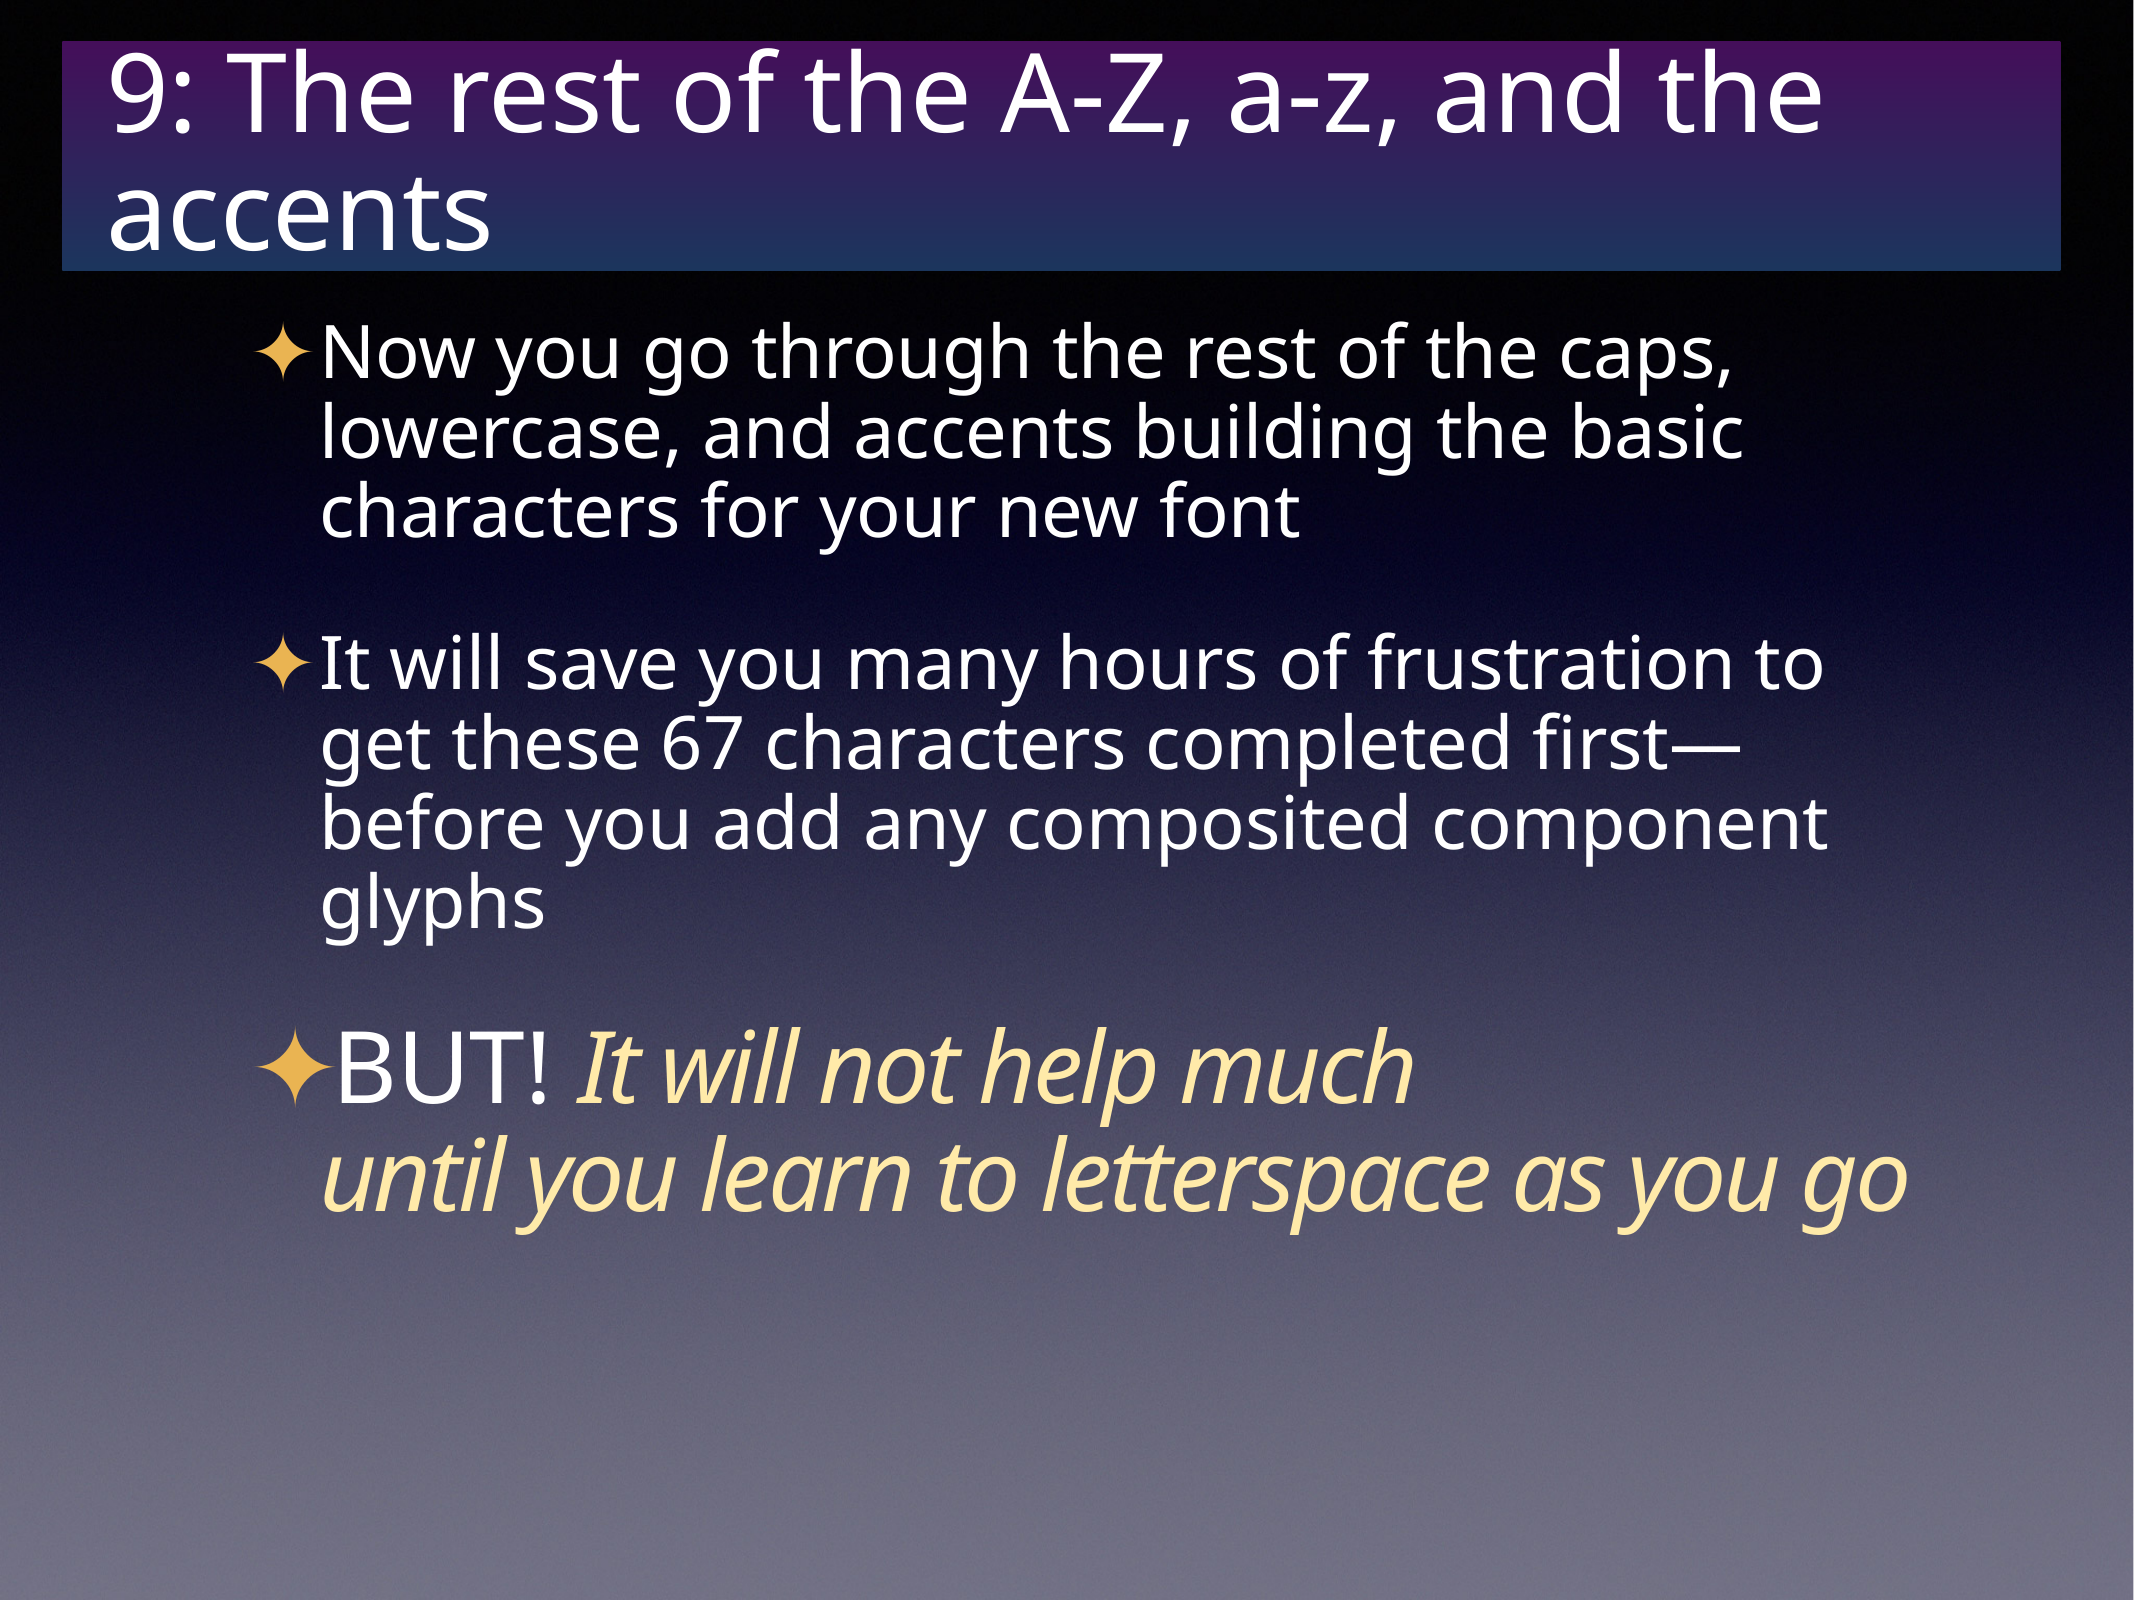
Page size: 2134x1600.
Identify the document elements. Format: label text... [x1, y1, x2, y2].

title 9: The rest of the A-Z, a-z, and the accents [61, 41, 2061, 272]
text_box Now you go through the rest of the caps, lowercase, and accents building the basic characters for your new font It will save you many hours of frustration to get these 67 characters completed first—before you add any composited component glyphs BUT! It will not help much until you learn to letterspace as you go [249, 314, 1938, 1448]
picture [0, 0, 2134, 1600]
